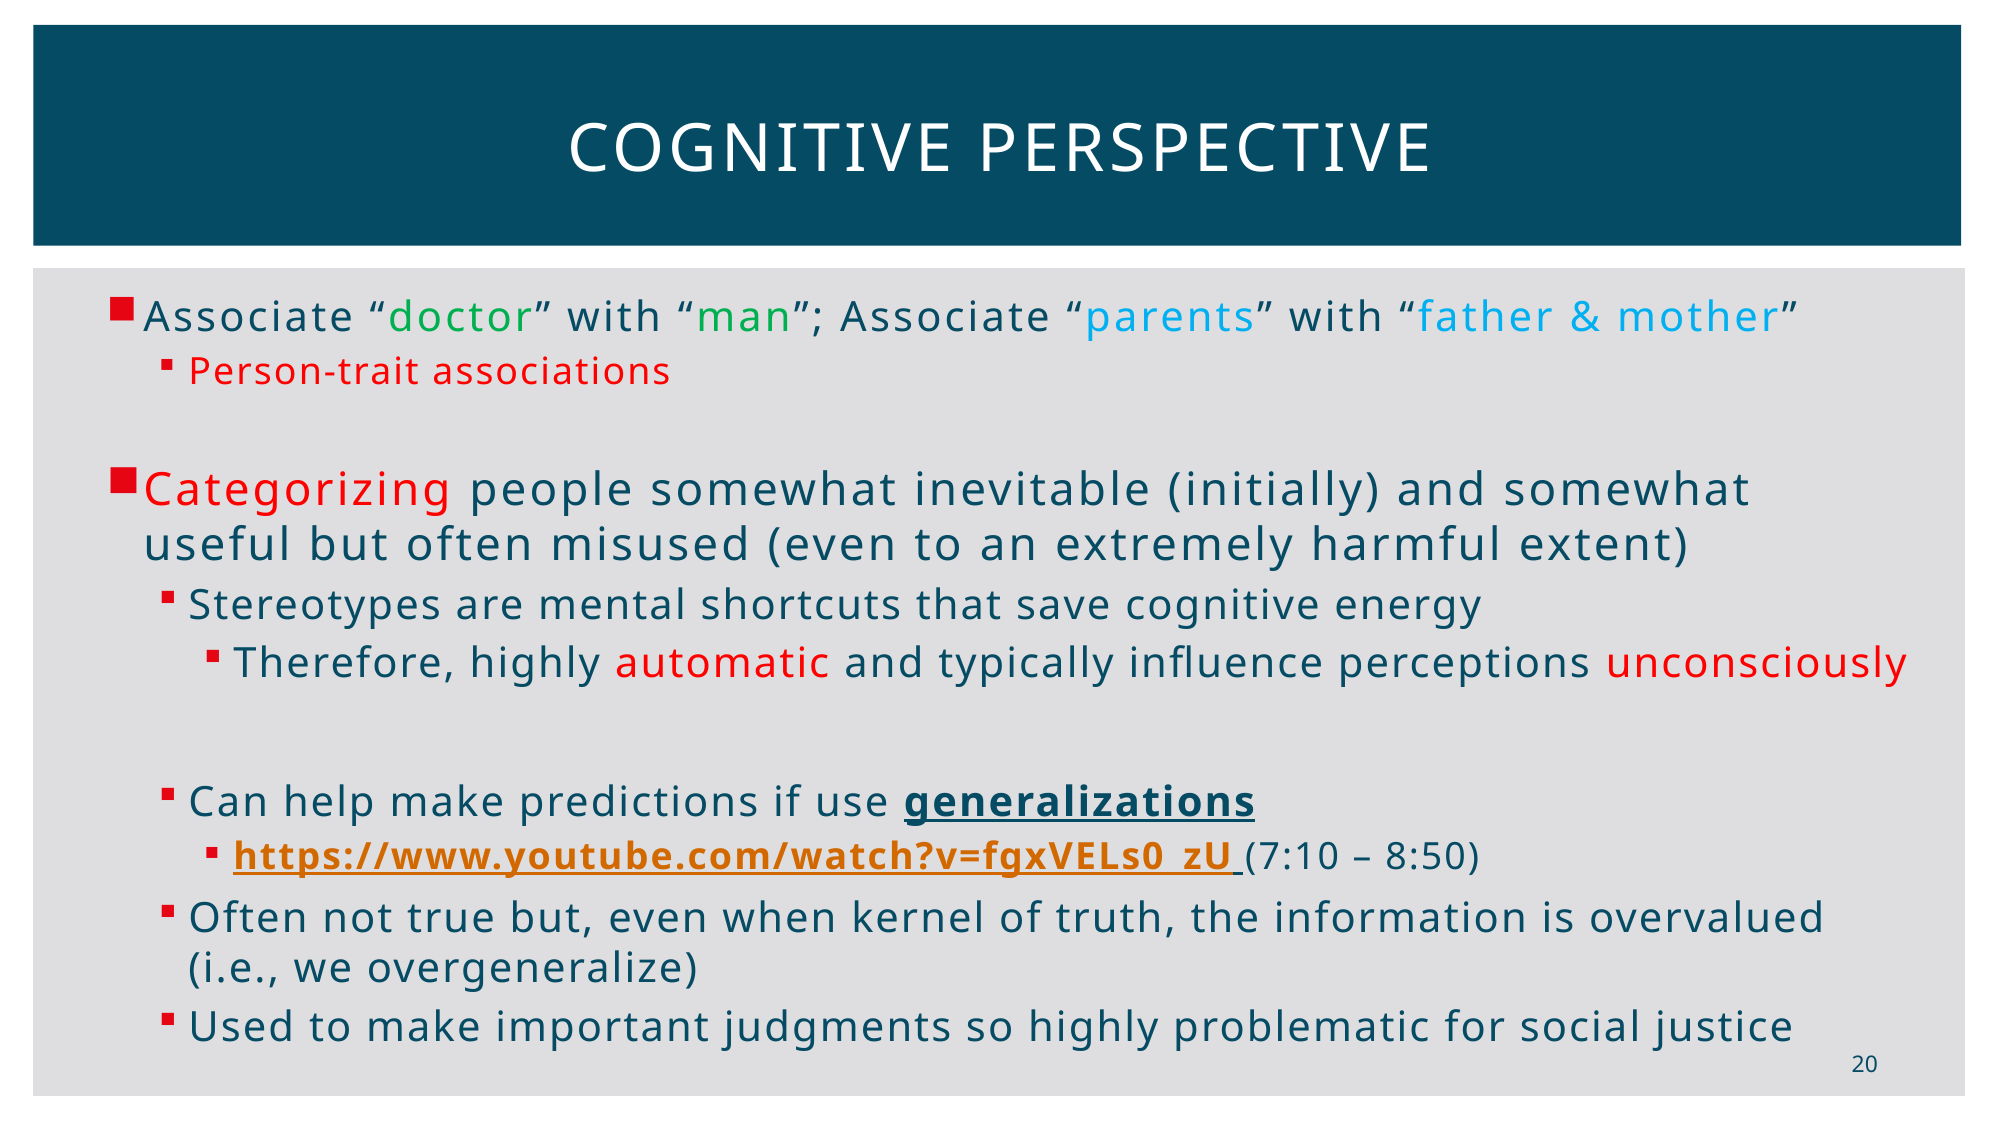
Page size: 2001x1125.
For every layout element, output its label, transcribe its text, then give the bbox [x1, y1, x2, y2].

list Associate “doctor” with “man”; Associate “parents” with “father & mother” Person-trait associations Categorizing people somewhat inevitable (initially) and somewhat useful but often misused (even to an extremely harmful extent) Stereotypes are mental shortcuts that save cognitive energy Therefore, highly automatic and typically influence perceptions unconsciously Can help make predictions if use generalizations https://www.youtube.com/watch?v=fgxVELs0_zU (7:10 – 8:50) Often not true but, even when kernel of truth, the information is overvalued (i.e., we overgeneralize) Used to make important judgments so highly problematic for social justice [83, 281, 1923, 1102]
title Cognitive perspective [83, 58, 1917, 232]
slide_number 20 [1800, 1041, 1930, 1089]
